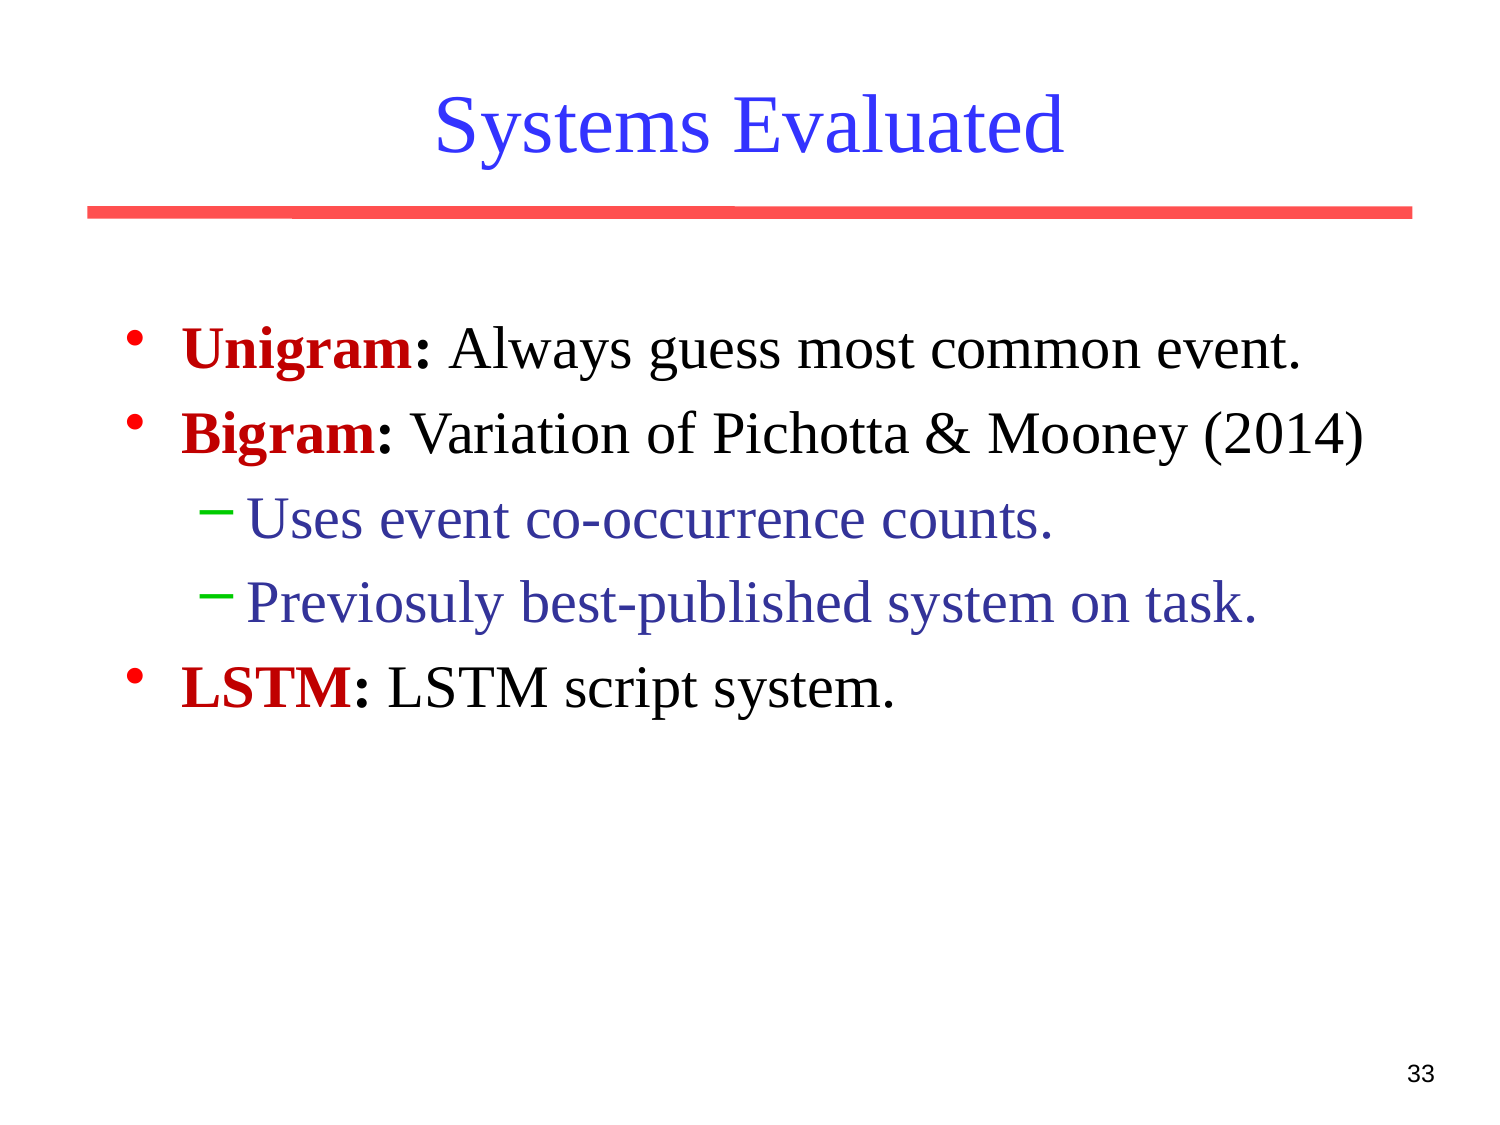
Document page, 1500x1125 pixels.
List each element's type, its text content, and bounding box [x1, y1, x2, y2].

slide_number 33 [1137, 1049, 1451, 1125]
list Unigram: Always guess most common event. Bigram: Variation of Pichotta & Mooney (2014) Uses event co-occurrence counts. Previosuly best-published system on task. LSTM: LSTM script system. [109, 300, 1391, 1027]
title Systems Evaluated [112, 37, 1388, 201]
